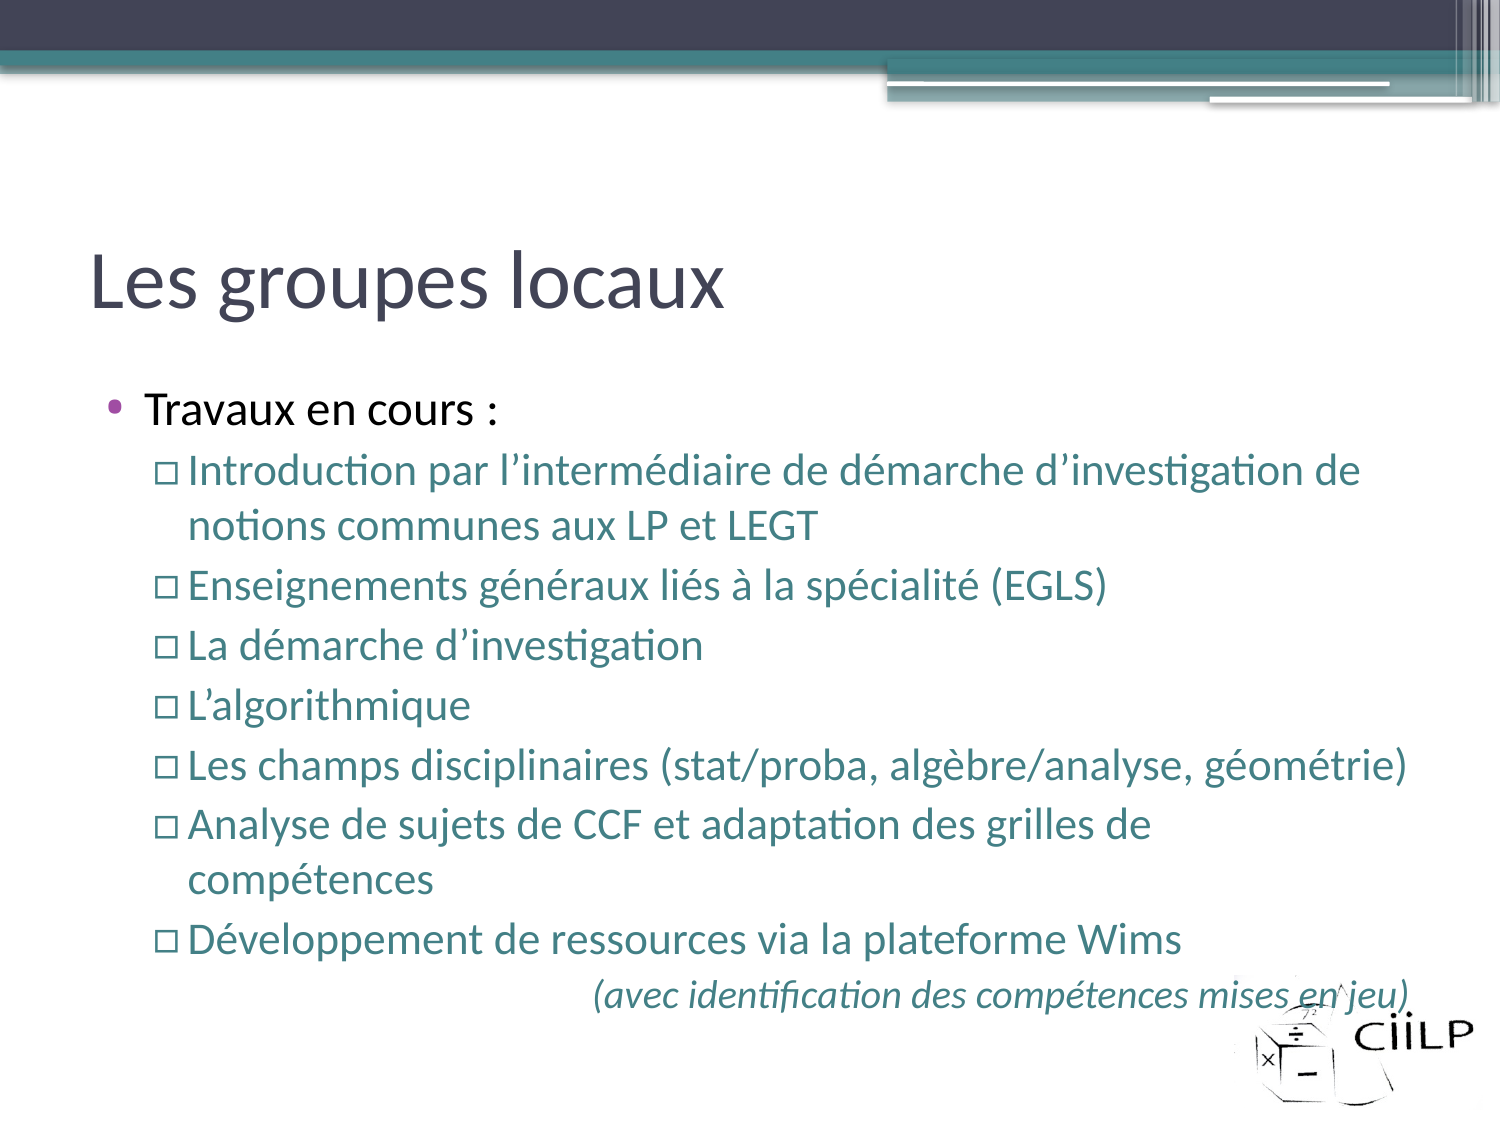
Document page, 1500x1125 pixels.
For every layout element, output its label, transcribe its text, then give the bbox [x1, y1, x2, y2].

list Travaux en cours : Introduction par l’intermédiaire de démarche d’investigation de notions communes aux LP et LEGT Enseignements généraux liés à la spécialité (EGLS) La démarche d’investigation L’algorithmique Les champs disciplinaires (stat/proba, algèbre/analyse, géométrie) Analyse de sujets de CCF et adaptation des grilles de compétences Développement de ressources via la plateforme Wims (avec identification des compétences mises en jeu) [75, 368, 1425, 1079]
title Les groupes locaux [75, 187, 1425, 363]
picture [1233, 975, 1483, 1110]
